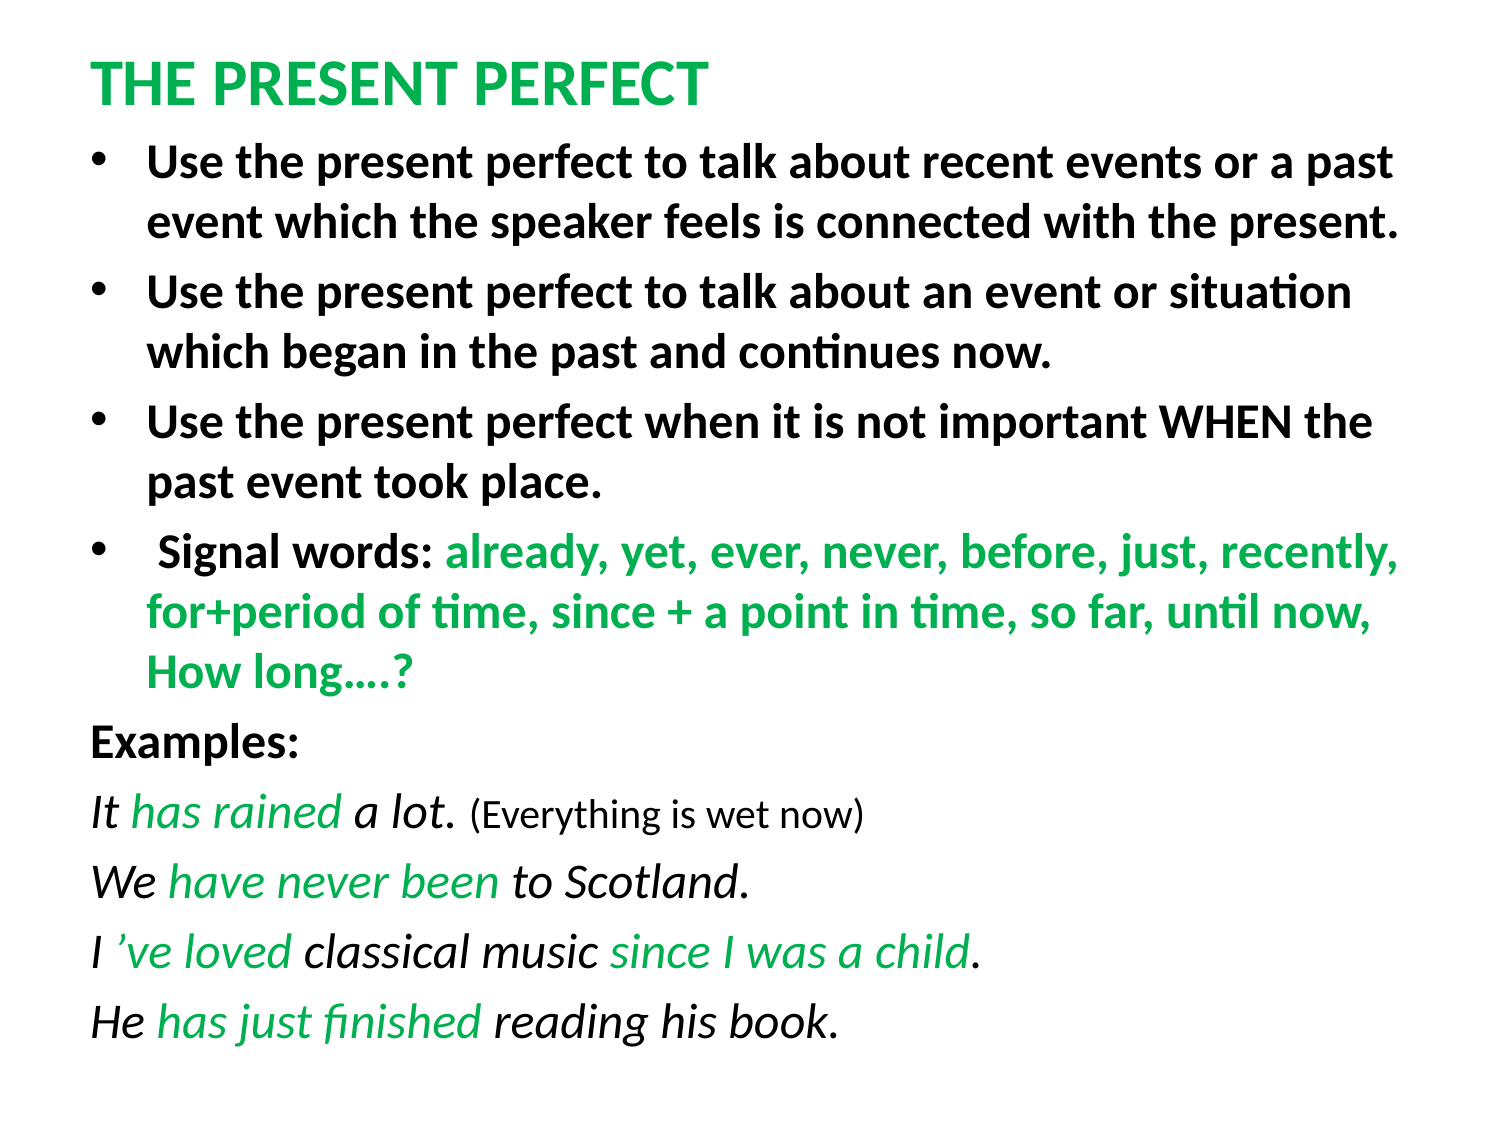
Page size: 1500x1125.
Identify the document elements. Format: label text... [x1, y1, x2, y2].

list THE PRESENT PERFECT Use the present perfect to talk about recent events or a past event which the speaker feels is connected with the present. Use the present perfect to talk about an event or situation which began in the past and continues now. Use the present perfect when it is not important WHEN the past event took place. Signal words: already, yet, ever, never, before, just, recently, for+period of time, since + a point in time, so far, until now, How long….? Examples: It has rained a lot. (Everything is wet now) We have never been to Scotland. I ’ve loved classical music since I was a child. He has just finished reading his book. [75, 30, 1425, 1094]
